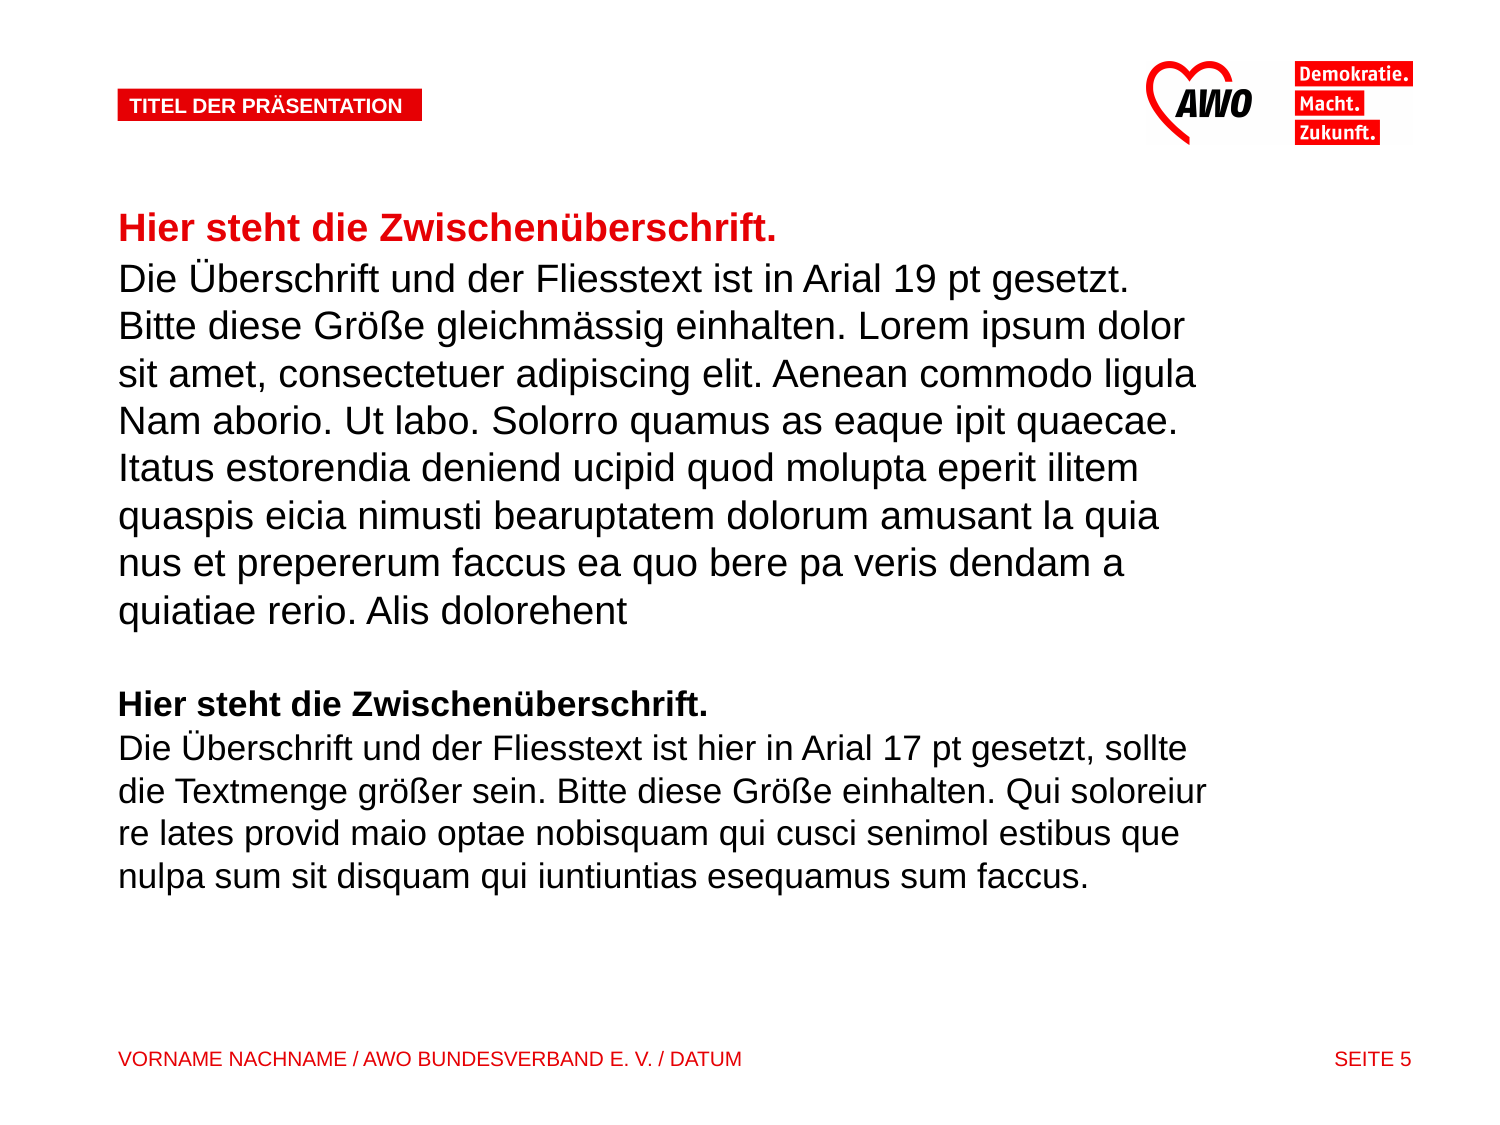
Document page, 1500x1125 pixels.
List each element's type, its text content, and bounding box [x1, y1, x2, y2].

list Hier steht die Zwischenüberschrift. [117, 680, 1211, 720]
title Hier steht die Zwischenüberschrift. [118, 202, 1211, 251]
picture [1146, 61, 1413, 145]
footer VORNAME NACHNAME / AWO BUNDESVERBAND E. V. / DATUM [118, 1045, 1211, 1072]
list Titel der Präsentation [117, 88, 422, 121]
list Die Überschrift und der Fliesstext ist hier in Arial 17 pt gesetzt, sollte die Textmenge größer sein. Bitte diese Größe einhalten. Qui soloreiur re lates provid maio optae nobisquam qui cusci senimol estibus que nulpa sum sit disquam qui iuntiuntias esequamus sum faccus. [118, 724, 1211, 956]
slide_number SEITE 5 [1333, 1045, 1412, 1072]
list Die Überschrift und der Fliesstext ist in Arial 19 pt gesetzt. Bitte diese Größe gleichmässig einhalten. Lorem ipsum dolor sit amet, consectetuer adipiscing elit. Aenean commodo ligula Nam aborio. Ut labo. Solorro quamus as eaque ipit quaecae. Itatus estorendia deniend ucipid quod molupta eperit ilitem quaspis eicia nimusti bearuptatem dolorum amusant la quia nus et prepererum faccus ea quo bere pa veris dendam a quiatiae rerio. Alis dolorehent [118, 252, 1211, 634]
